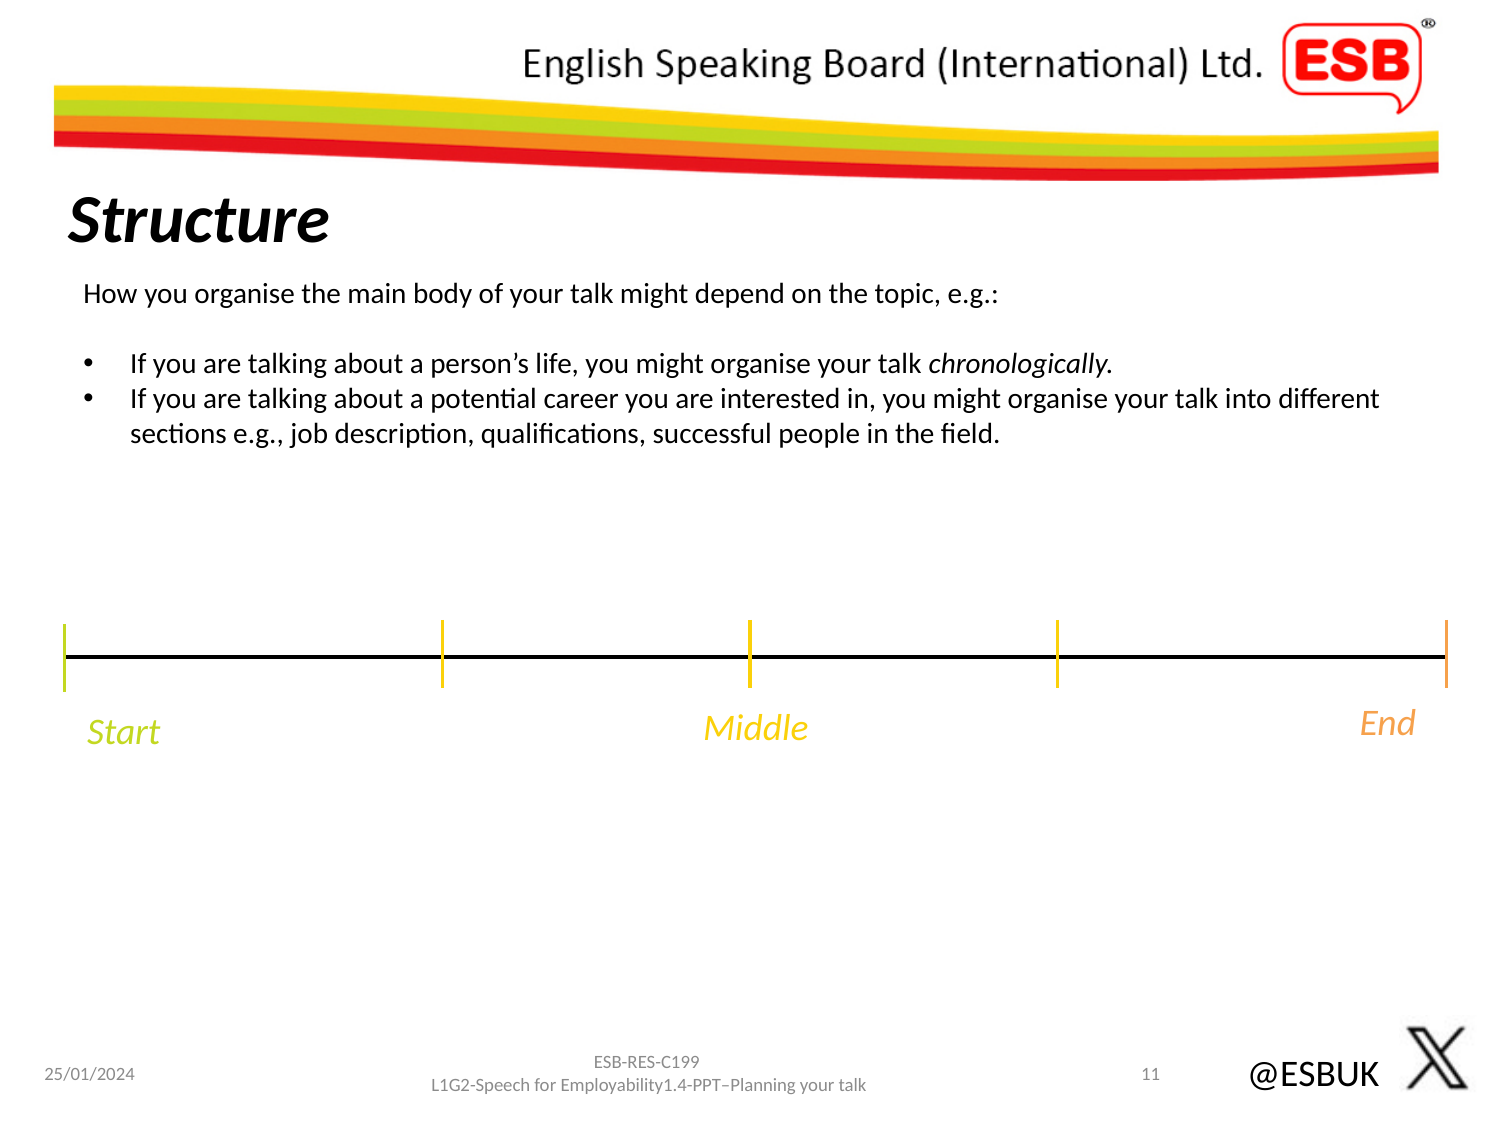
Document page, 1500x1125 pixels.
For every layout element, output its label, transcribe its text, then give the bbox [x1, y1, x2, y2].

text_box How you organise the main body of your talk might depend on the topic, e.g.: If you are talking about a person’s life, you might organise your talk chronologically. If you are talking about a potential career you are interested in, you might organise your talk into different sections e.g., job description, qualifications, successful people in the field. [68, 267, 1451, 492]
slide_number 11 [930, 1042, 1176, 1103]
text_box End [1293, 690, 1483, 750]
title Structure [53, 160, 1347, 279]
picture [1399, 1015, 1480, 1102]
footer ESB-RES-C199 L1G2-Speech for Employability1.4-PPT–Planning your talk [395, 1042, 902, 1103]
text_box Start [29, 699, 219, 759]
text_box Middle [661, 695, 851, 755]
picture [0, 0, 1500, 189]
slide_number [29, 1042, 367, 1103]
